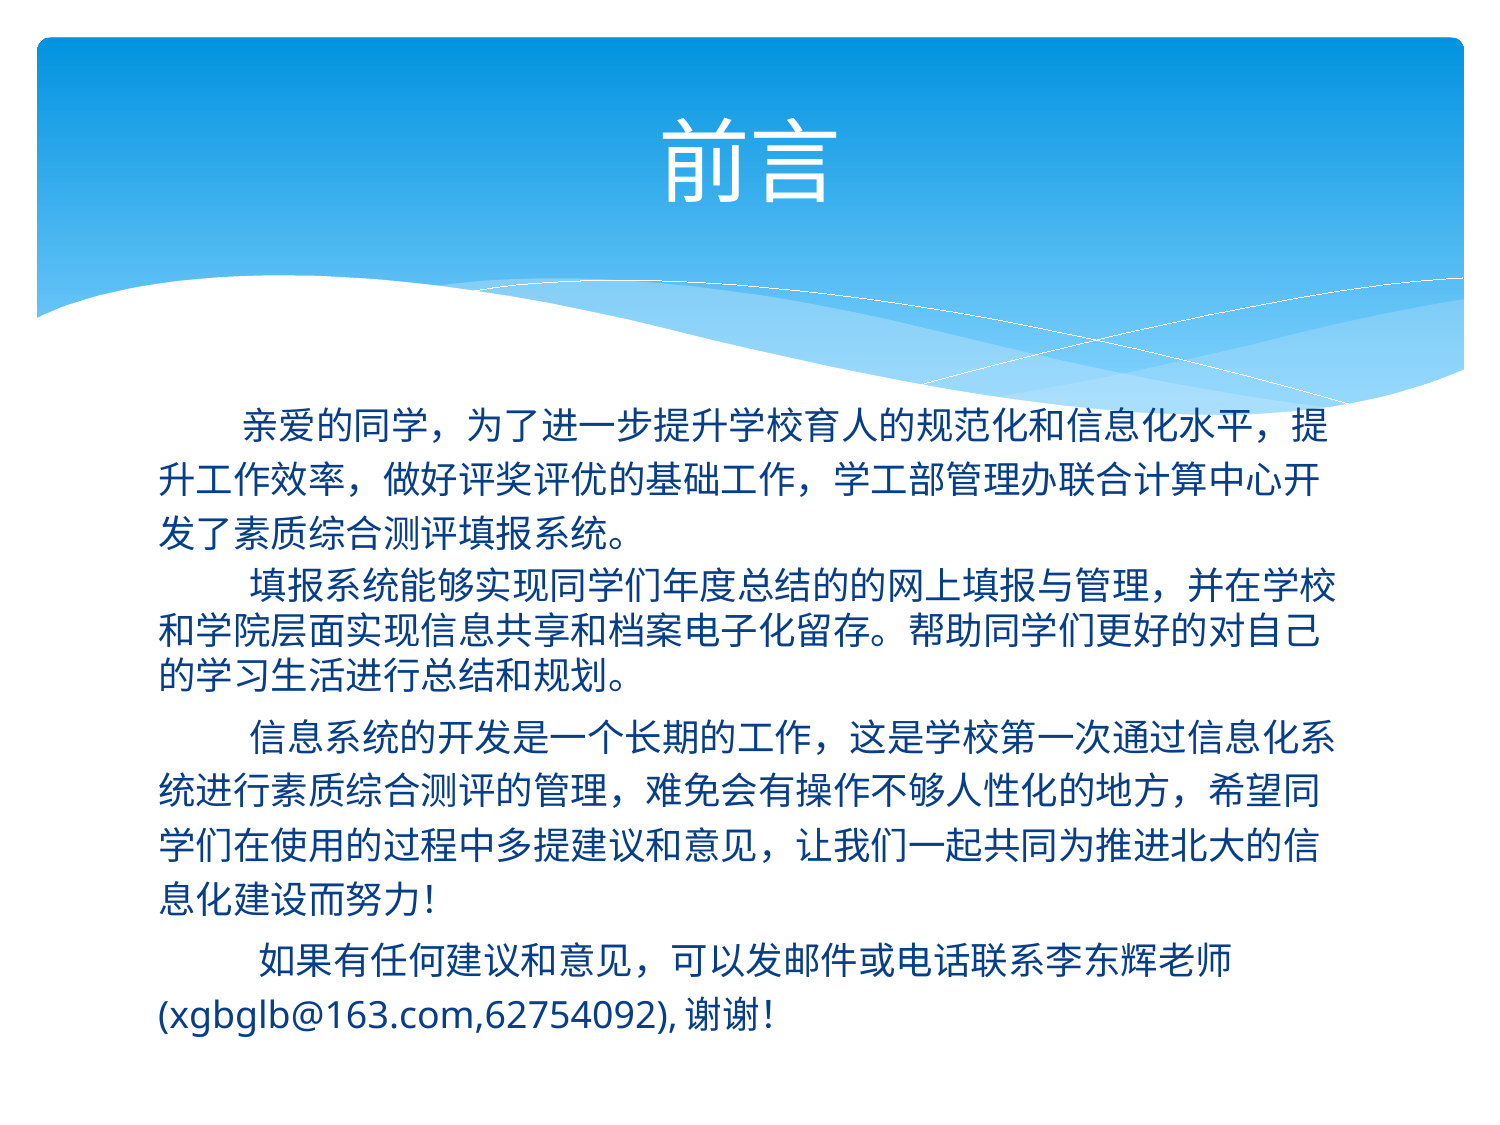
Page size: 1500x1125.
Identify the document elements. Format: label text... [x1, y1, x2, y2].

list 亲爱的同学，为了进一步提升学校育人的规范化和信息化水平，提升工作效率，做好评奖评优的基础工作，学工部管理办联合计算中心开发了素质综合测评填报系统。 填报系统能够实现同学们年度总结的的网上填报与管理，并在学校和学院层面实现信息共享和档案电子化留存。帮助同学们更好的对自己的学习生活进行总结和规划。 信息系统的开发是一个长期的工作，这是学校第一次通过信息化系统进行素质综合测评的管理，难免会有操作不够人性化的地方，希望同学们在使用的过程中多提建议和意见，让我们一起共同为推进北大的信息化建设而努力！ 如果有任何建议和意见，可以发邮件或电话联系李东辉老师(xgbglb@163.com,62754092),谢谢！ [143, 385, 1359, 1047]
title 前言 [75, 55, 1425, 261]
